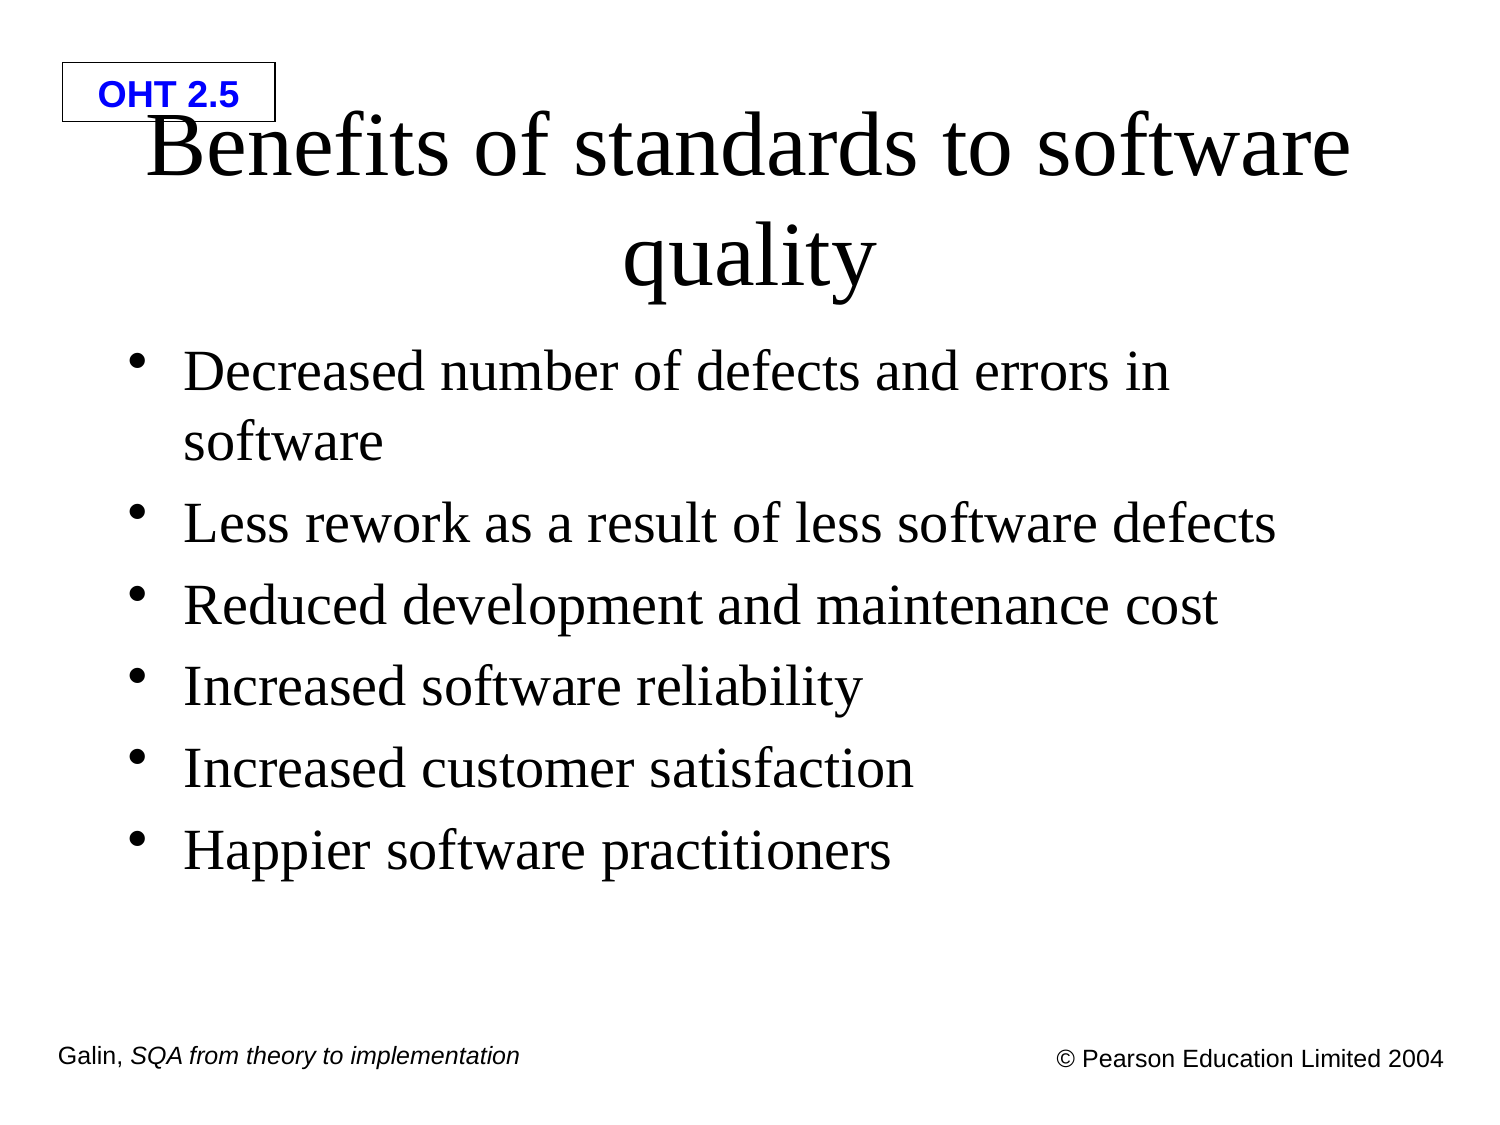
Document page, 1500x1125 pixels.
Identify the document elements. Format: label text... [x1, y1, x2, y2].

list Decreased number of defects and errors in software Less rework as a result of less software defects Reduced development and maintenance cost Increased software reliability Increased customer satisfaction Happier software practitioners [112, 324, 1388, 1001]
title Benefits of standards to software quality [112, 99, 1388, 288]
